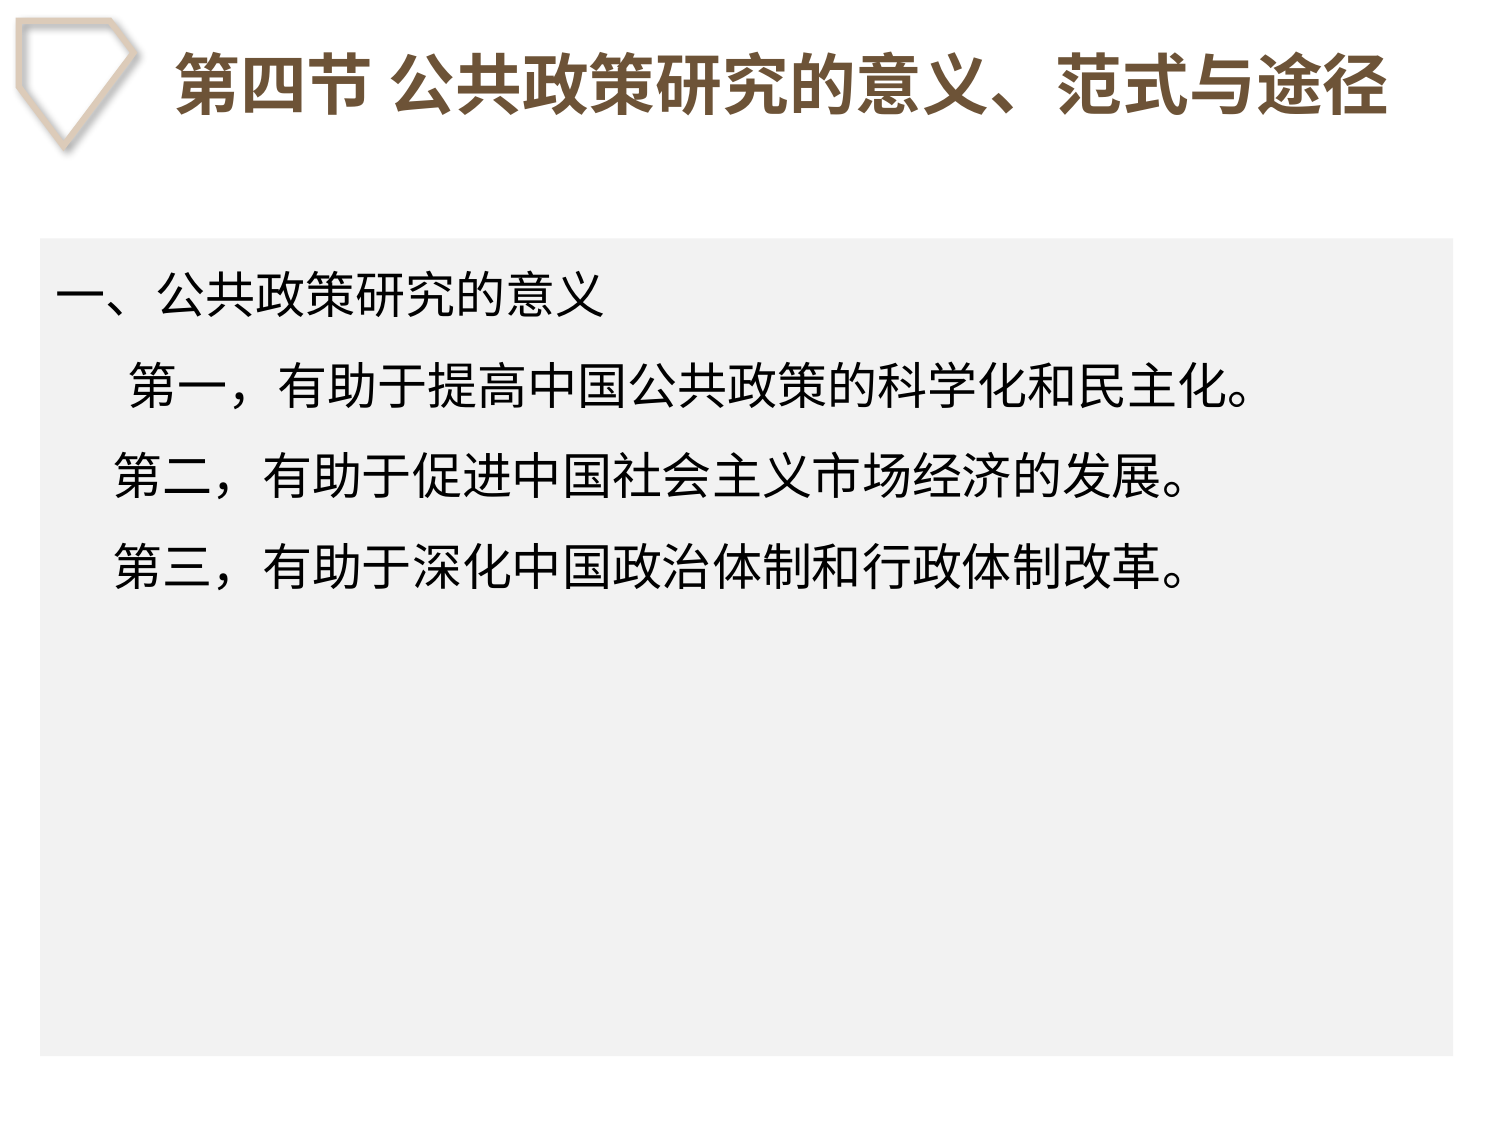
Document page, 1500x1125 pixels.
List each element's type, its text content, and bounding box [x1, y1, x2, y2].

list 一、公共政策研究的意义 第一，有助于提高中国公共政策的科学化和民主化。 第二，有助于促进中国社会主义市场经济的发展。 第三，有助于深化中国政治体制和行政体制改革。 [40, 238, 1454, 1057]
title 第四节 公共政策研究的意义、范式与途径 [158, 18, 1456, 159]
